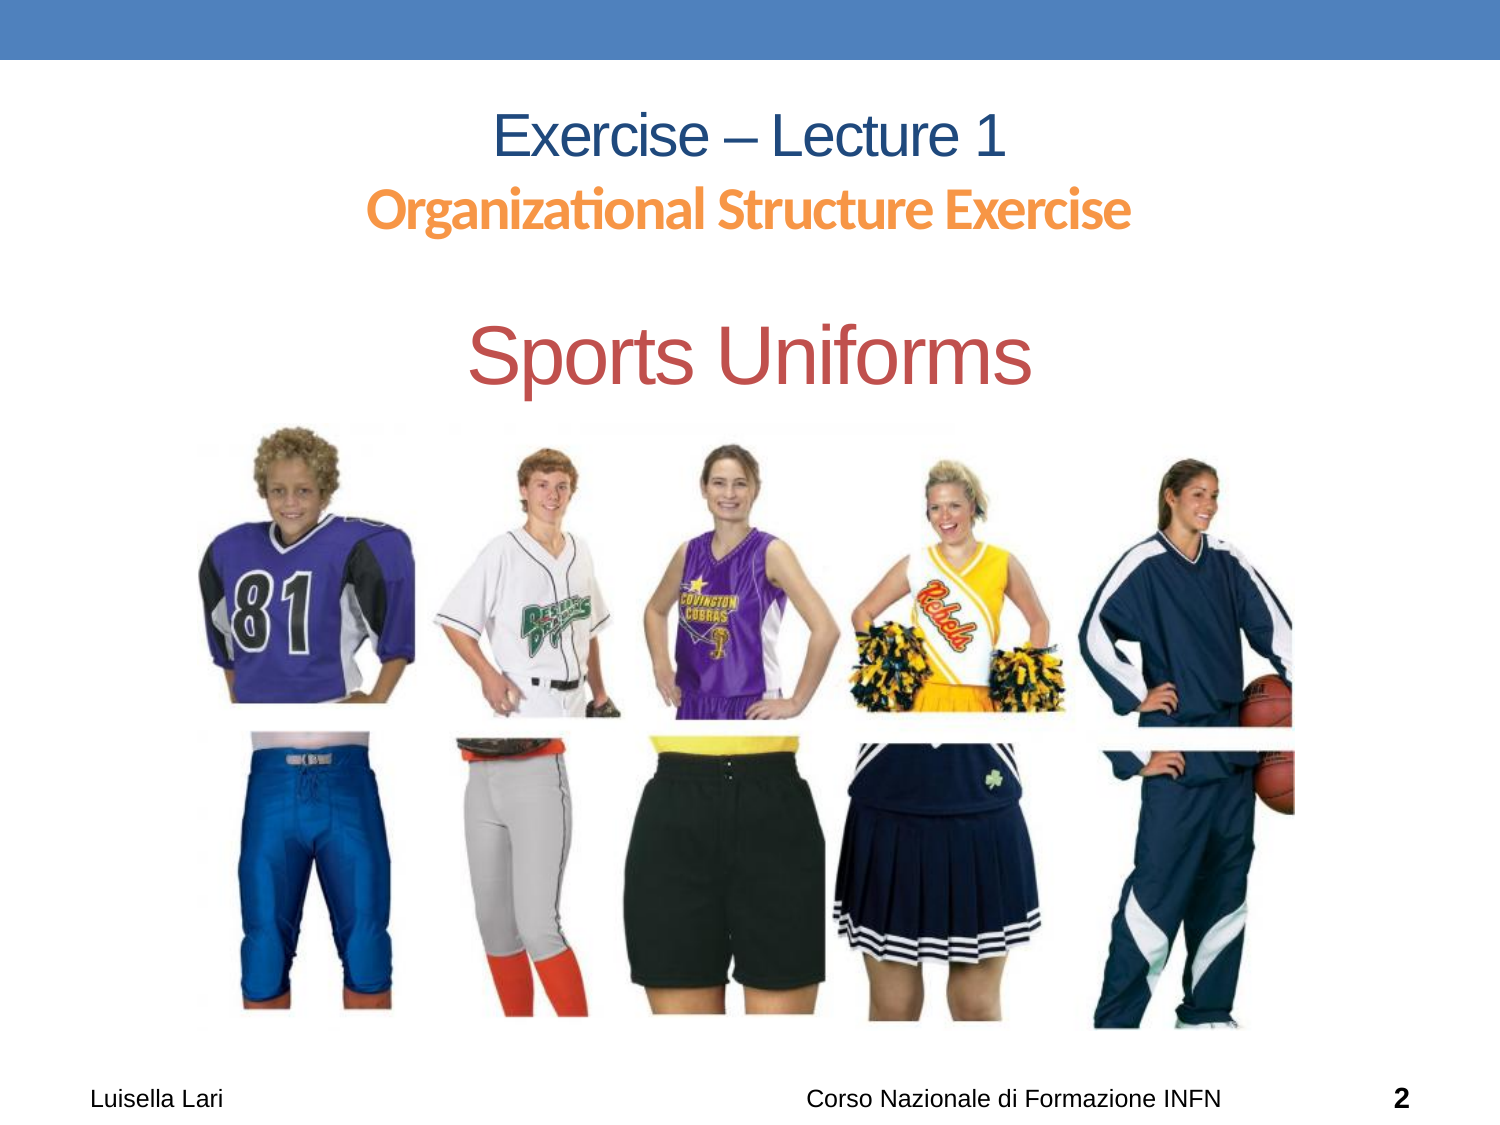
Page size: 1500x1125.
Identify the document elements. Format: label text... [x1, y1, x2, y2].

title Exercise – Lecture 1 Organizational Structure Exercise [75, 87, 1425, 250]
footer Corso Nazionale di Formazione INFN [562, 1070, 1238, 1125]
picture [197, 423, 1295, 1031]
slide_number 2 [1250, 1070, 1425, 1125]
text_box Sports Uniforms [74, 270, 1425, 433]
slide_number Luisella Lari [75, 1070, 550, 1125]
